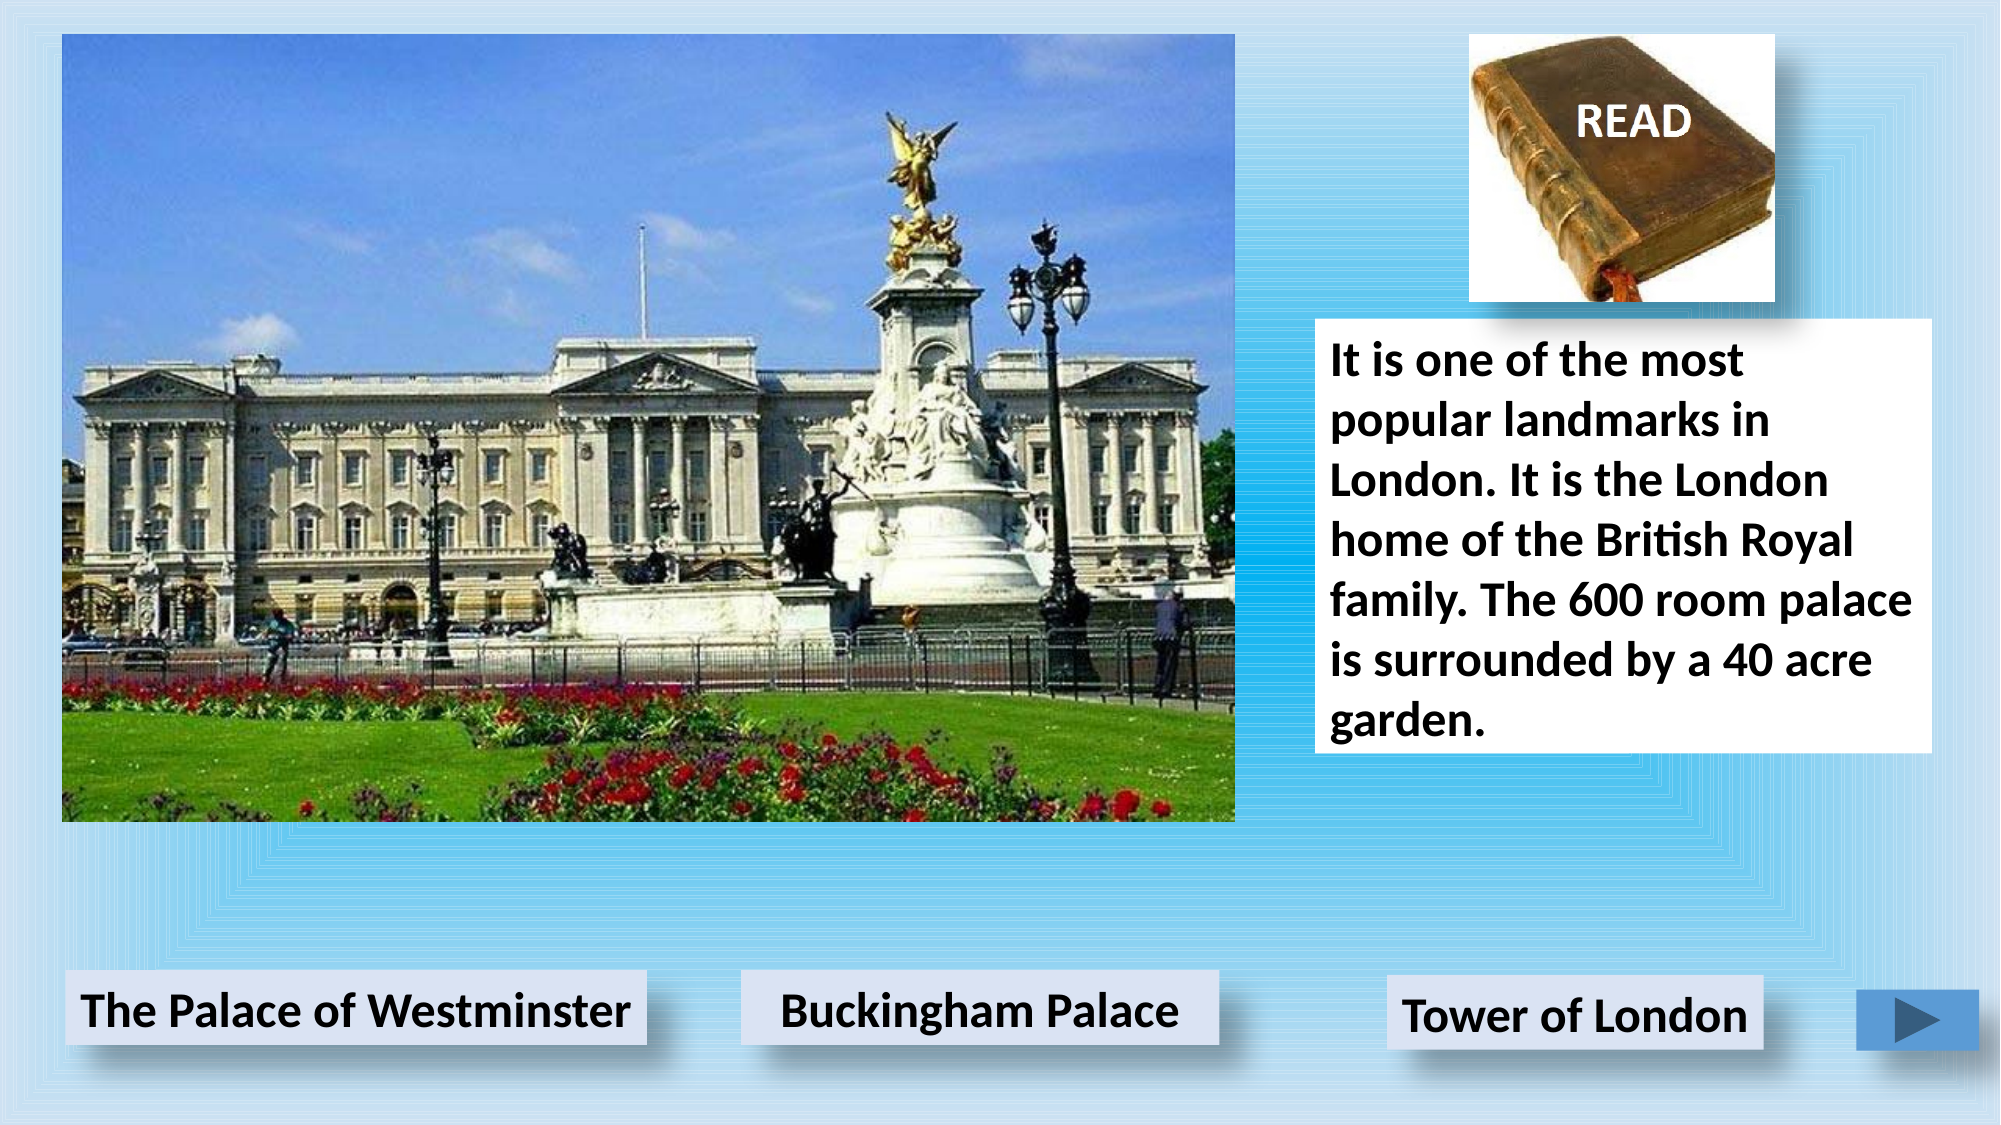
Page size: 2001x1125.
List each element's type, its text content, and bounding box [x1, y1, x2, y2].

picture [62, 34, 1235, 823]
text_box It is one of the most popular landmarks in London. It is the London home of the British Royal family. The 600 room palace is surrounded by a 40 acre garden. [1315, 318, 1932, 754]
picture [1469, 34, 1775, 303]
text_box [1855, 989, 1980, 1052]
text_box Tower of London [1387, 974, 1764, 1050]
text_box Buckingham Palace [741, 970, 1220, 1045]
text_box The Palace of Westminster [65, 970, 647, 1045]
